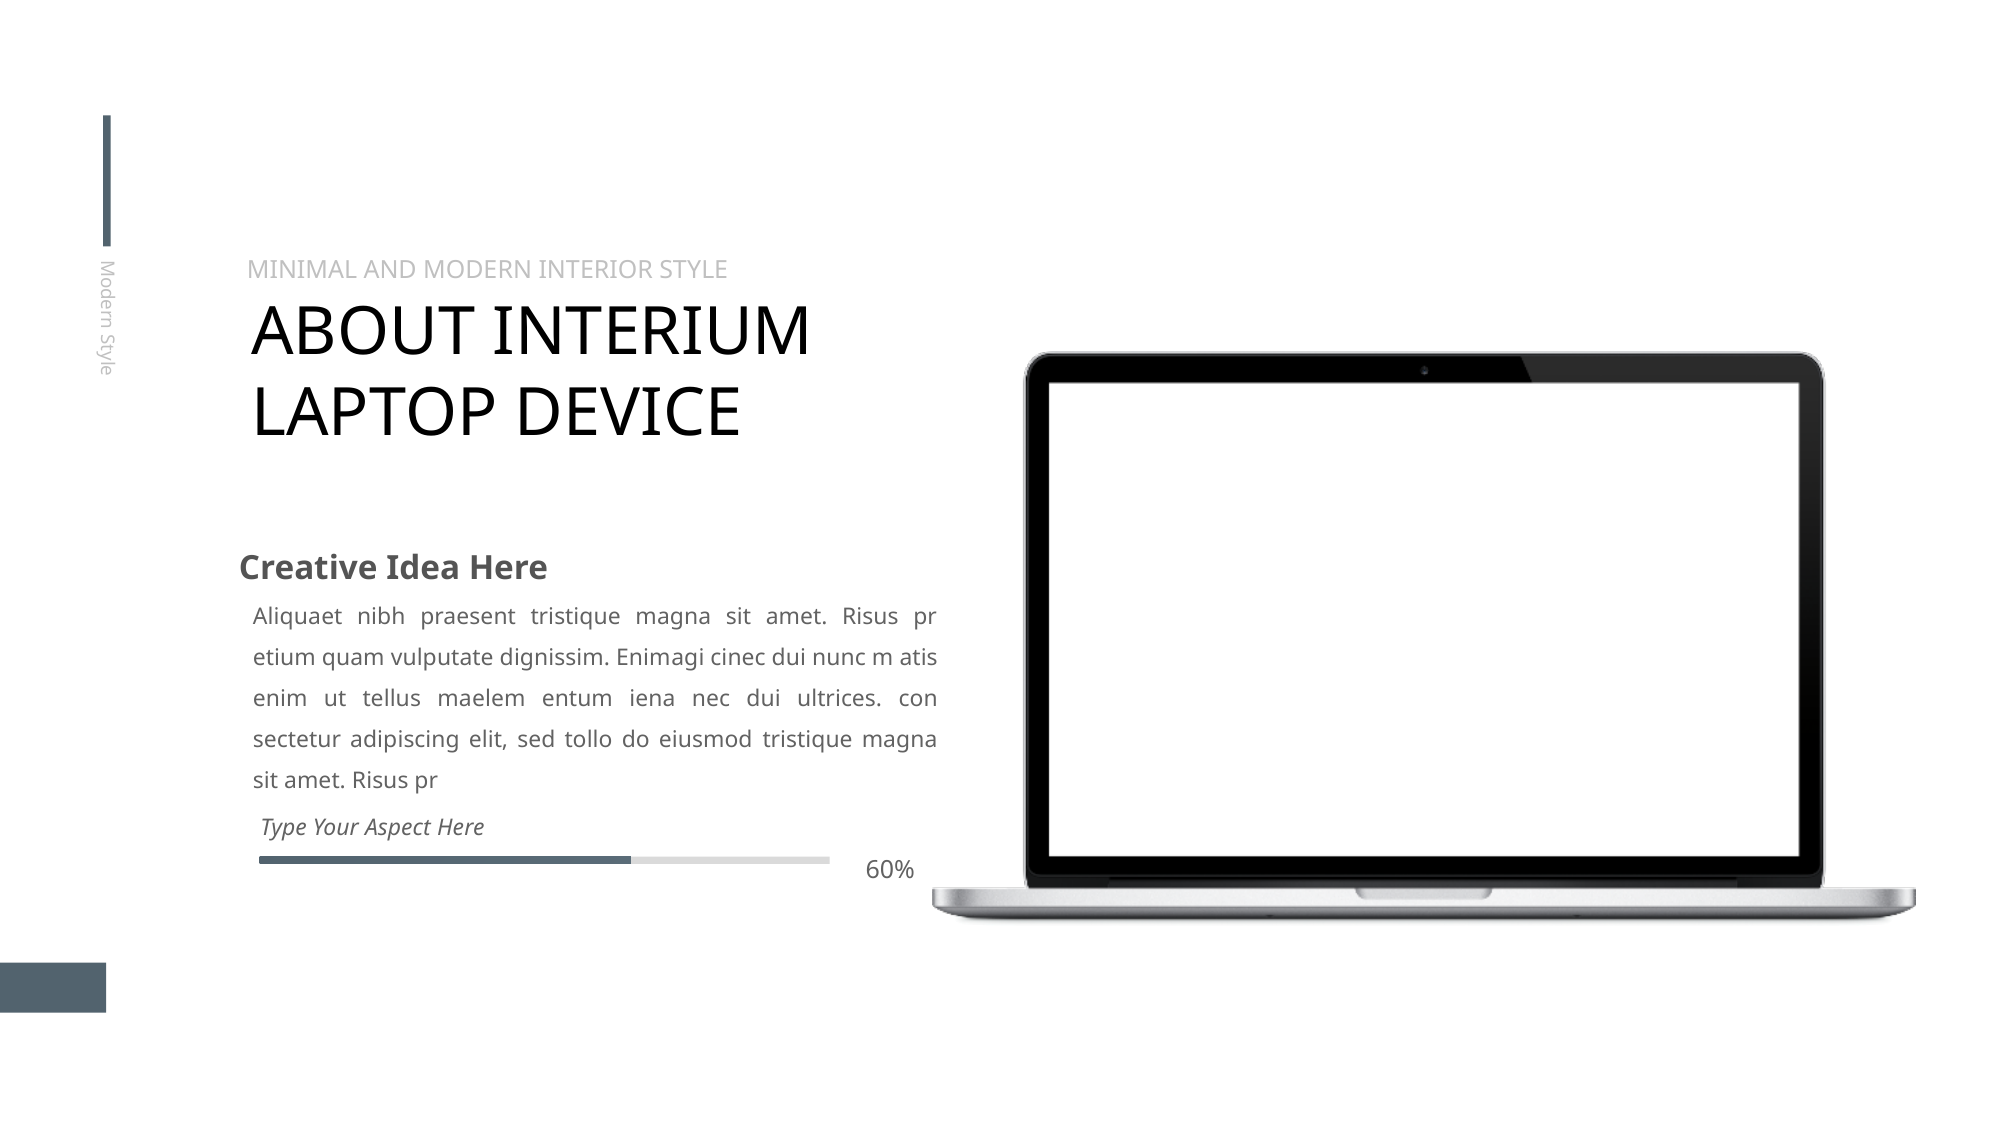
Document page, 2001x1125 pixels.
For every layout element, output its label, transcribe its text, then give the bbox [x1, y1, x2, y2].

text_box [632, 856, 831, 865]
text_box ABOUT INTERIUM LAPTOP DEVICE [236, 280, 932, 456]
text_box [259, 856, 632, 865]
text_box [102, 114, 112, 245]
picture [931, 351, 1917, 926]
text_box Type Your Aspect Here [260, 799, 576, 841]
text_box MINIMAL AND MODERN INTERIOR STYLE [232, 246, 744, 291]
text_box Aliquaet nibh praesent tristique magna sit amet. Risus pr etium quam vulputate dignissim. Enimagi cinec dui nunc m atis enim ut tellus maelem entum iena nec dui ultrices. con sectetur adipiscing elit, sed tollo do eiusmod tristique magna sit amet. Risus pr [238, 580, 931, 801]
text_box Creative Idea Here [224, 538, 564, 594]
text_box [0, 962, 107, 1014]
text_box 60% [865, 838, 931, 884]
text_box Modern Style [89, 245, 128, 392]
